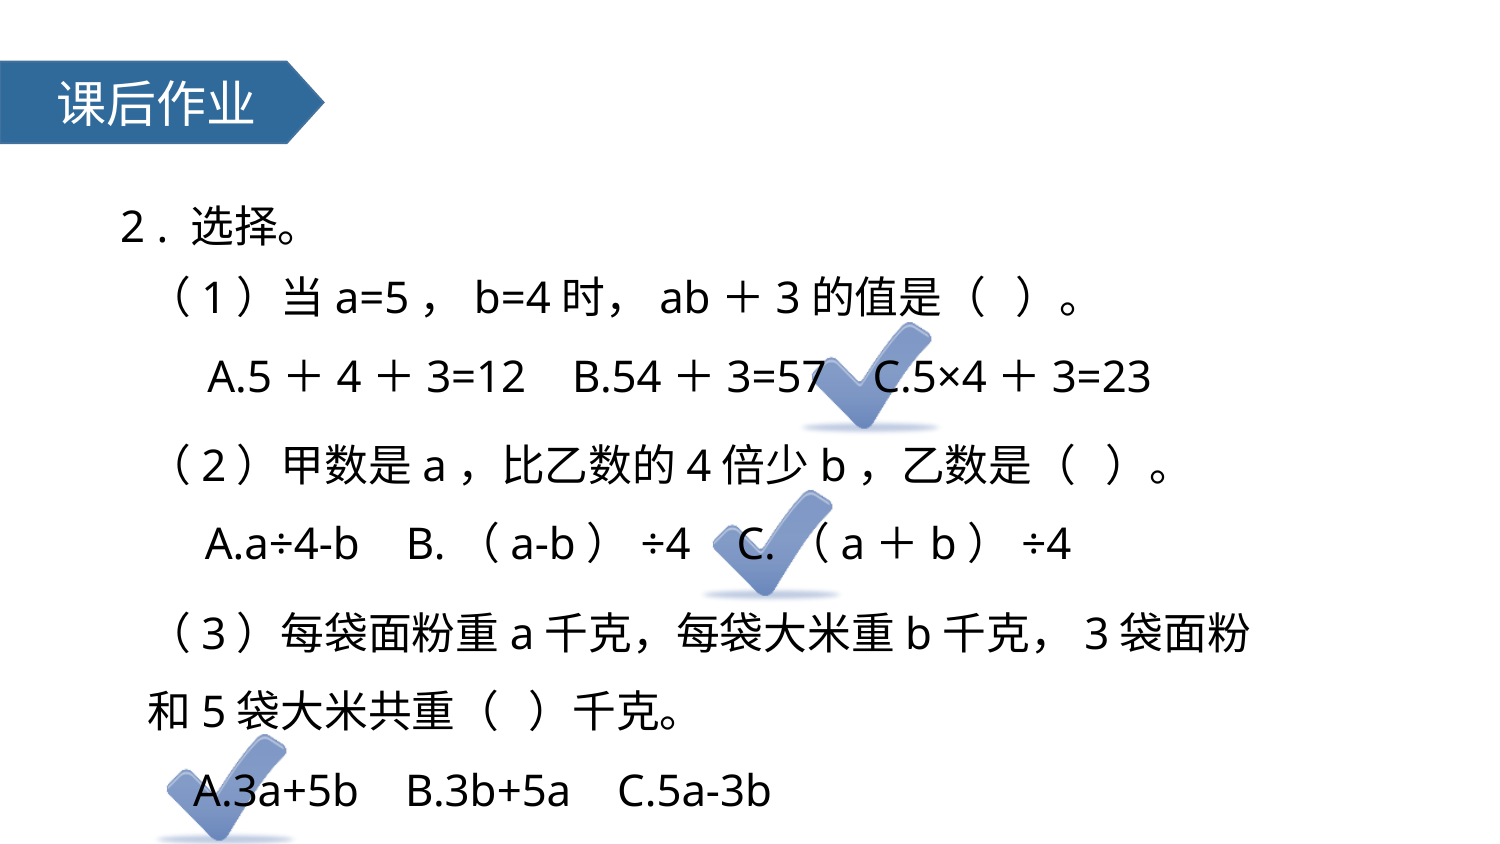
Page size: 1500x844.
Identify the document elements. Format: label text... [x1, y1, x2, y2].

text_box （3）每袋面粉重a千克，每袋大米重b千克，3袋面粉和5袋大米共重（ ）千克。 A.3a+5b B.3b+5a C.5a-3b [135, 573, 1296, 821]
text_box 2 . 选择。 [108, 167, 1354, 257]
picture [796, 306, 945, 454]
text_box （1）当a=5，b=4时，ab＋3的值是（ ）。 A.5＋4＋3=12 B.54＋3=57 C.5×4＋3=23 [135, 257, 1296, 405]
picture [697, 473, 846, 621]
picture [151, 718, 299, 844]
text_box 课后作业 [0, 61, 324, 144]
text_box （2）甲数是a，比乙数的4倍少b，乙数是（ ）。 A.a÷4-b B.（a-b）÷4 C.（a＋b）÷4 [135, 405, 1296, 573]
